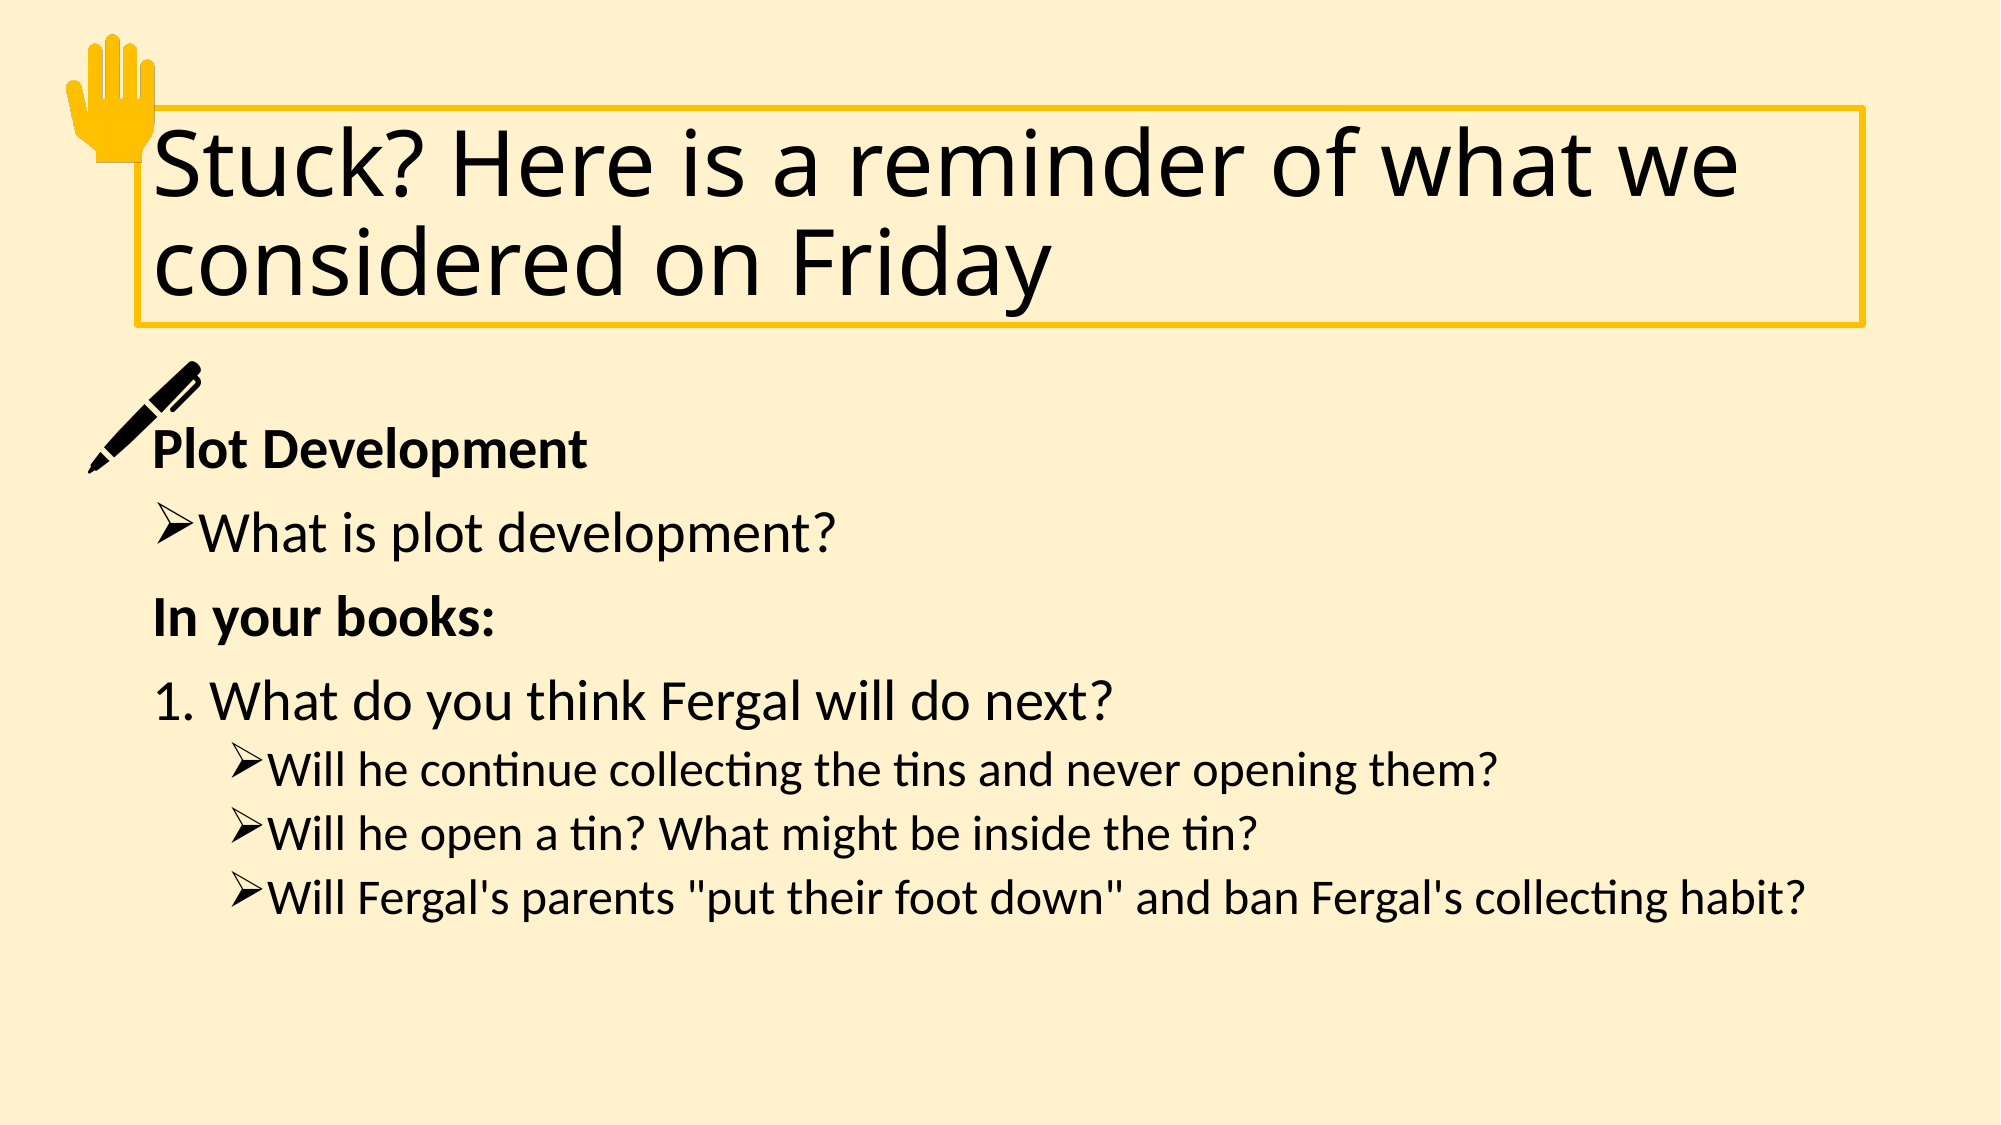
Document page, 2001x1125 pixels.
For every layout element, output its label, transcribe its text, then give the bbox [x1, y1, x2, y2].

picture [34, 23, 186, 175]
list Plot Development What is plot development? In your books: 1. What do you think Fergal will do next? Will he continue collecting the tins and never opening them? Will he open a tin? What might be inside the tin? Will Fergal's parents "put their foot down" and ban Fergal's collecting habit? [137, 411, 1863, 1125]
title Stuck? Here is a reminder of what we considered on Friday [137, 107, 1863, 326]
picture [81, 353, 209, 482]
